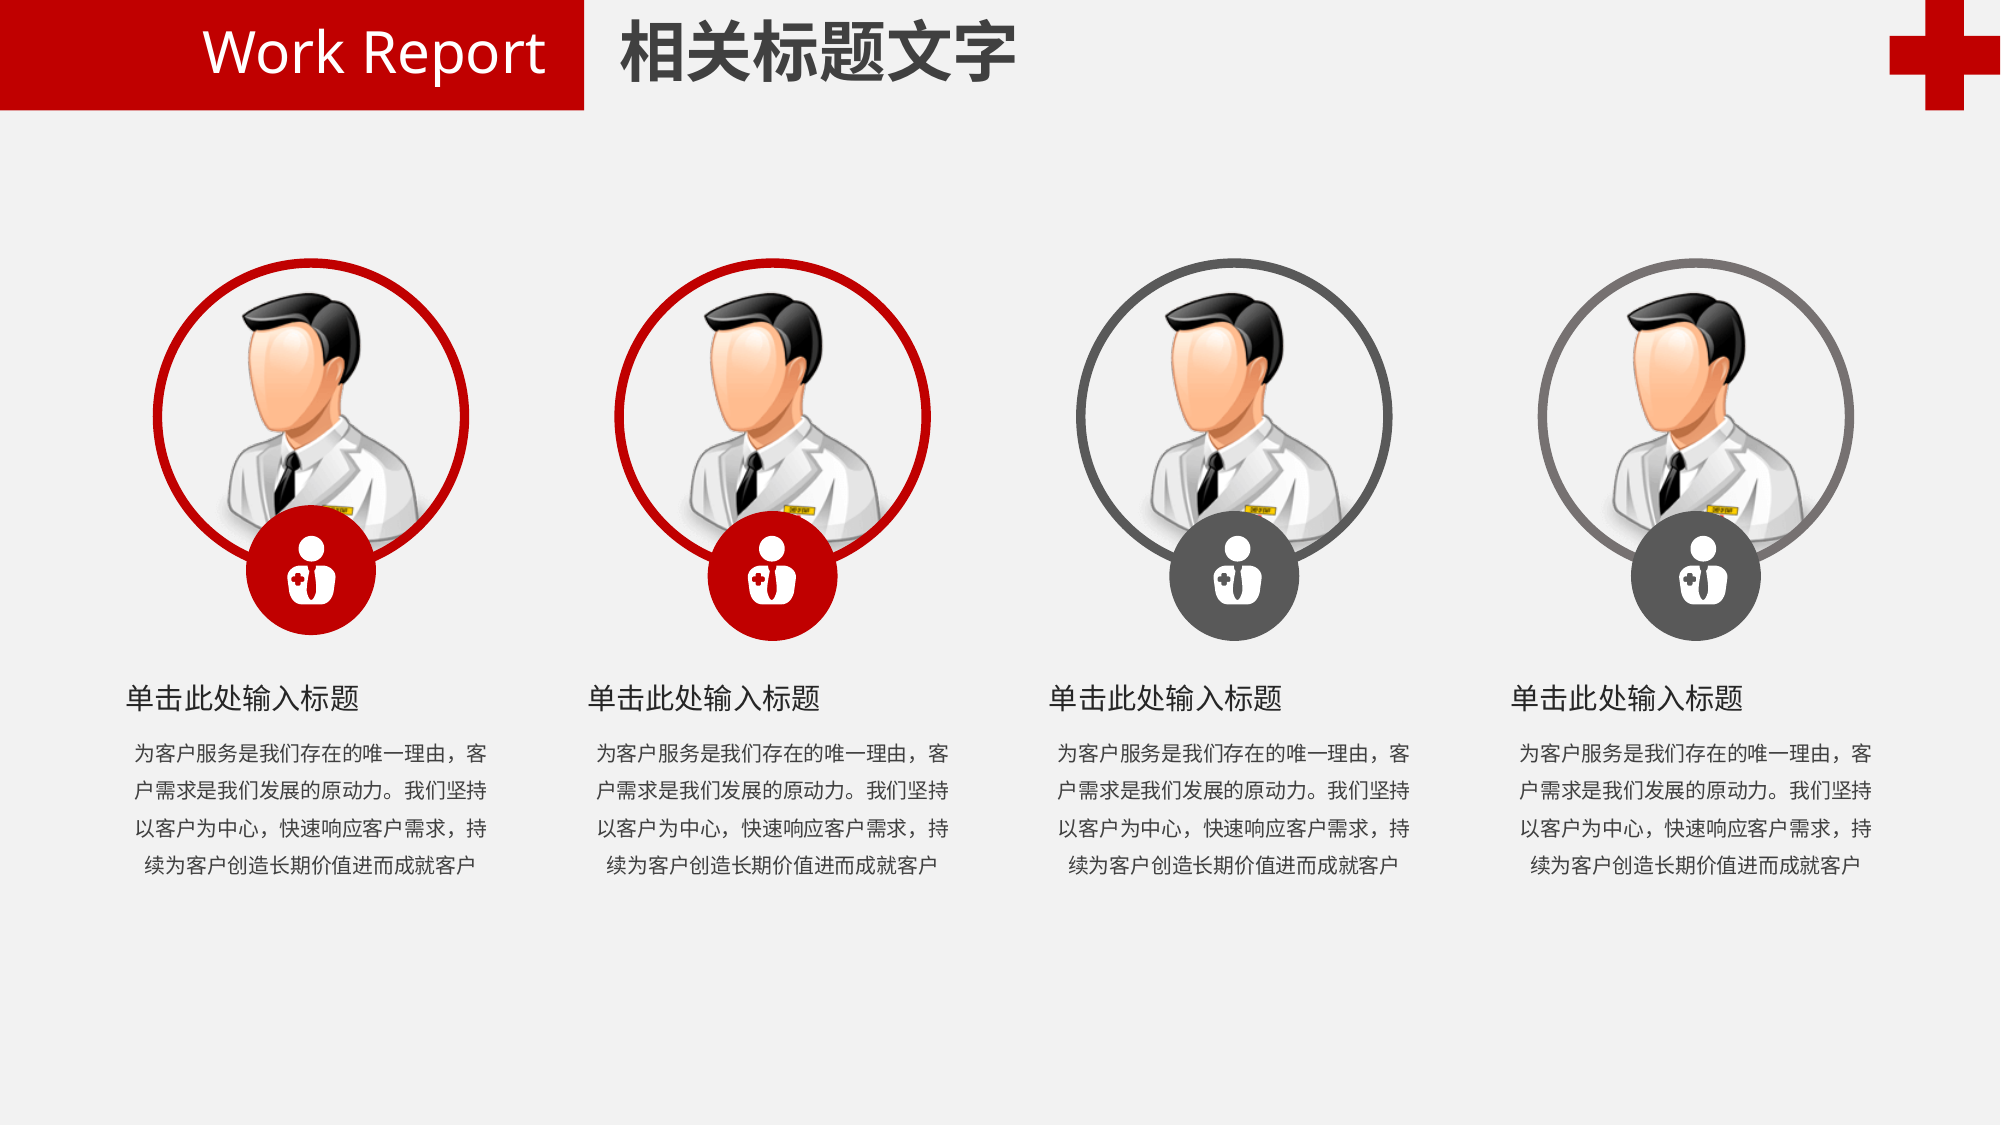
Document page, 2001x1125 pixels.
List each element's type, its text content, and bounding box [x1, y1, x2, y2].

text_box 相关标题文字 [604, 11, 1286, 98]
text_box [246, 505, 376, 636]
text_box 单击此处输入标题 为客户服务是我们存在的唯一理由，客户需求是我们发展的原动力。我们坚持以客户为中心，快速响应客户需求，持续为客户创造长期价值进而成就客户 [110, 672, 512, 885]
text_box [157, 263, 465, 557]
text_box 单击此处输入标题 为客户服务是我们存在的唯一理由，客户需求是我们发展的原动力。我们坚持以客户为中心，快速响应客户需求，持续为客户创造长期价值进而成就客户 [572, 672, 973, 885]
text_box [619, 263, 927, 557]
text_box [1213, 565, 1262, 605]
text_box [1630, 511, 1761, 641]
text_box [1224, 535, 1251, 562]
text_box [1542, 263, 1850, 557]
text_box [1690, 535, 1717, 562]
text_box [759, 535, 785, 562]
text_box Work Report [187, 15, 561, 94]
text_box 单击此处输入标题 为客户服务是我们存在的唯一理由，客户需求是我们发展的原动力。我们坚持以客户为中心，快速响应客户需求，持续为客户创造长期价值进而成就客户 [1495, 672, 1897, 885]
text_box [287, 565, 336, 605]
text_box [1080, 263, 1388, 557]
text_box [707, 511, 838, 641]
text_box [1169, 511, 1300, 641]
text_box [747, 565, 797, 605]
text_box [1679, 565, 1728, 605]
text_box 单击此处输入标题 为客户服务是我们存在的唯一理由，客户需求是我们发展的原动力。我们坚持以客户为中心，快速响应客户需求，持续为客户创造长期价值进而成就客户 [1034, 672, 1435, 885]
text_box [298, 535, 325, 562]
